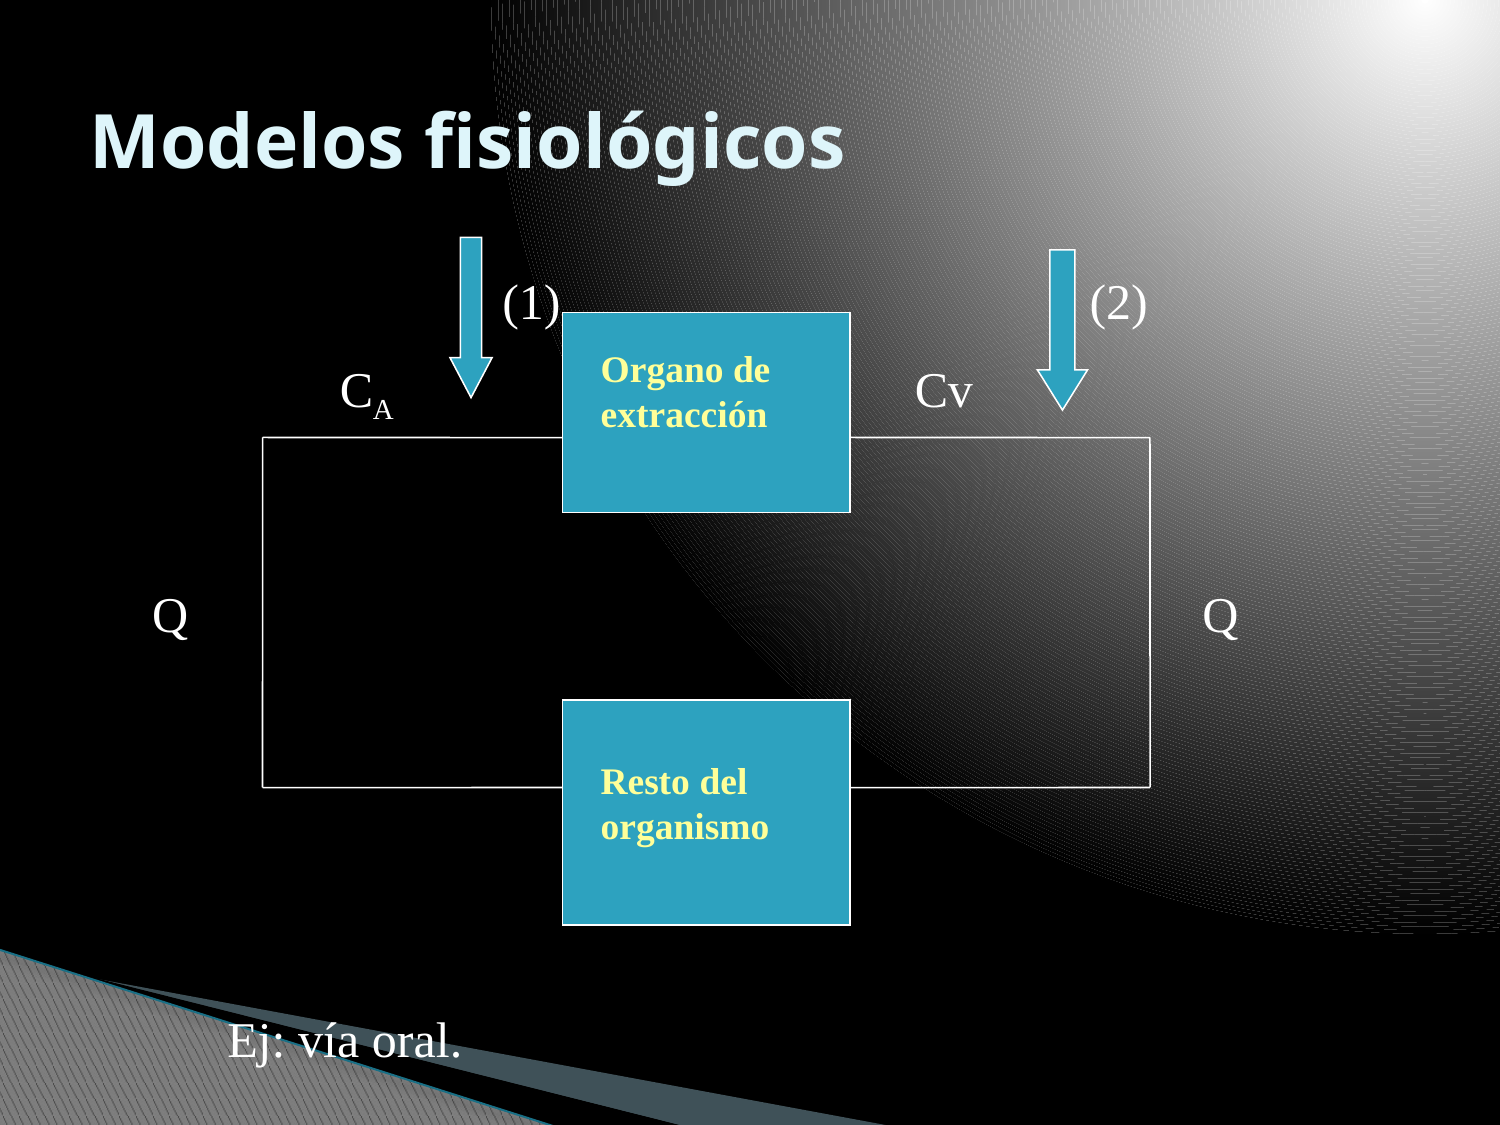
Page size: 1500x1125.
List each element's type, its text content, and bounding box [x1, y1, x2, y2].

title Modelos fisiológicos [75, 45, 1425, 233]
text_box (1) [487, 262, 600, 338]
text_box Q [137, 574, 225, 650]
text_box CA [324, 349, 450, 433]
picture [0, 952, 543, 1125]
text_box [1037, 249, 1088, 411]
text_box [562, 699, 850, 925]
text_box [449, 237, 493, 398]
text_box Q [1187, 574, 1363, 650]
text_box (2) [1074, 262, 1225, 338]
text_box Ej: vía oral. [212, 999, 1388, 1075]
text_box Cv [899, 349, 1038, 425]
text_box Organo de extracción [585, 337, 809, 443]
text_box Resto del organismo [585, 749, 809, 855]
text_box [562, 312, 850, 513]
